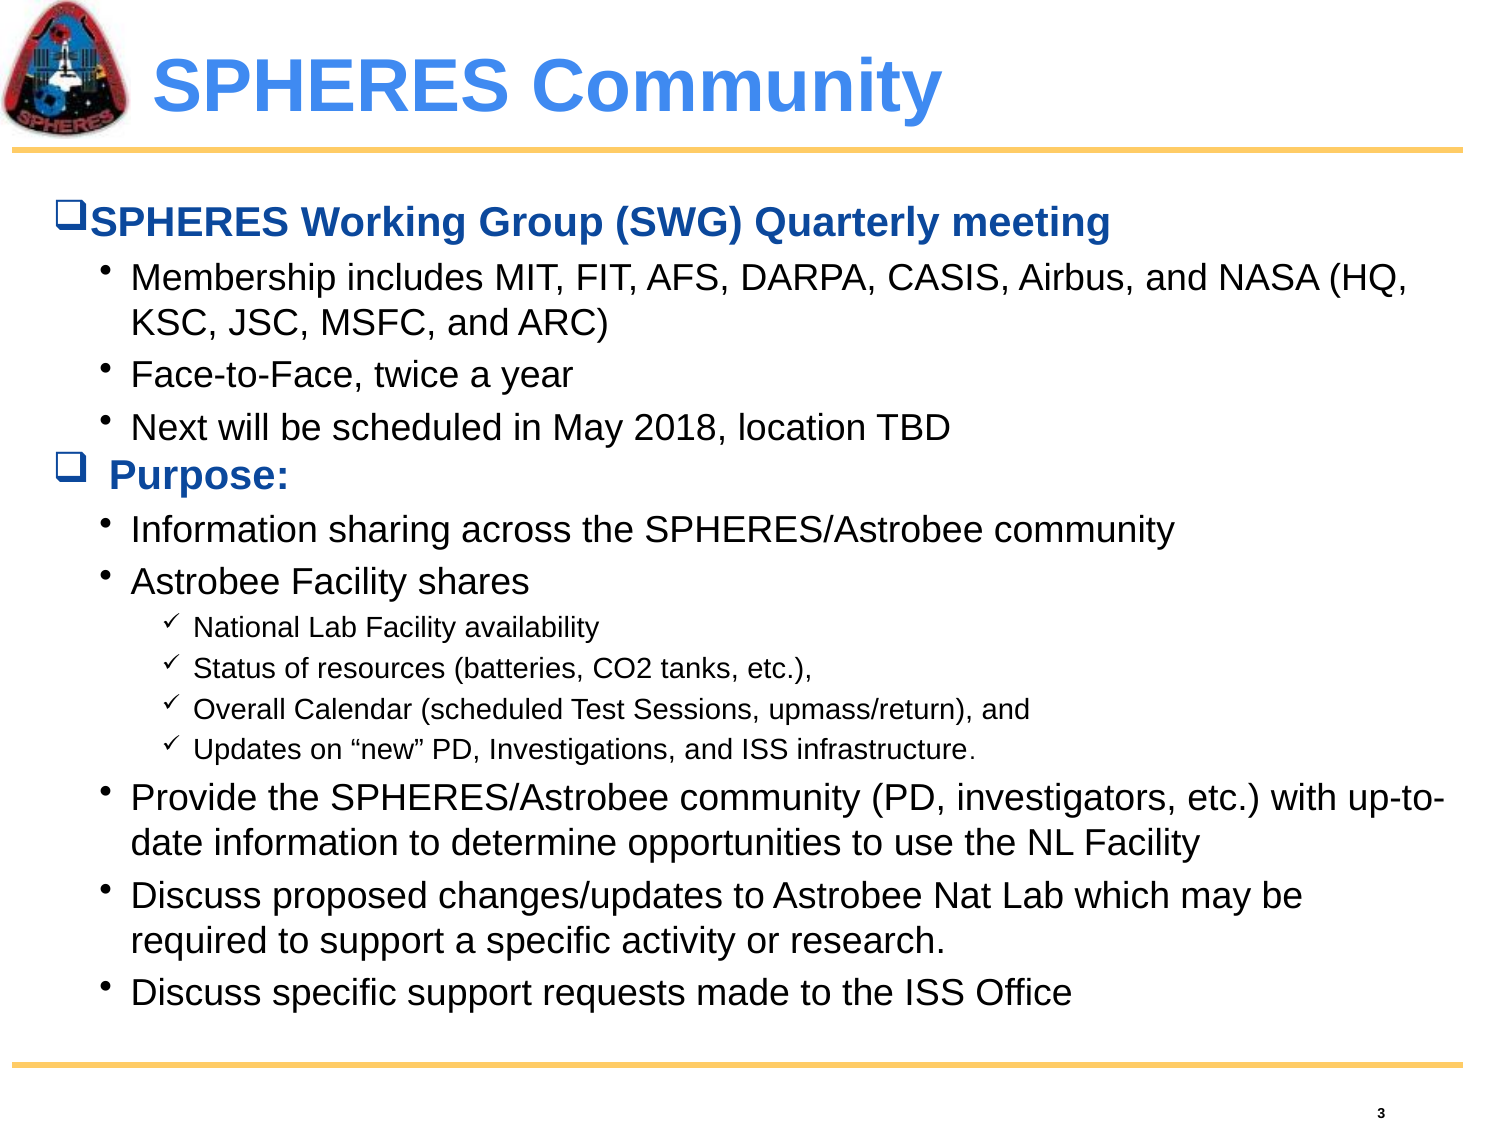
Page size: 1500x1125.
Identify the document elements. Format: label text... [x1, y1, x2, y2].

list SPHERES Working Group (SWG) Quarterly meeting Membership includes MIT, FIT, AFS, DARPA, CASIS, Airbus, and NASA (HQ, KSC, JSC, MSFC, and ARC) Face-to-Face, twice a year Next will be scheduled in May 2018, location TBD Purpose: Information sharing across the SPHERES/Astrobee community Astrobee Facility shares National Lab Facility availability Status of resources (batteries, CO2 tanks, etc.), Overall Calendar (scheduled Test Sessions, upmass/return), and Updates on “new” PD, Investigations, and ISS infrastructure. Provide the SPHERES/Astrobee community (PD, investigators, etc.) with up-to-date information to determine opportunities to use the NL Facility Discuss proposed changes/updates to Astrobee Nat Lab which may be required to support a specific activity or research. Discuss specific support requests made to the ISS Office [37, 187, 1463, 1038]
title SPHERES Community [137, 24, 1451, 138]
picture [0, 0, 131, 139]
